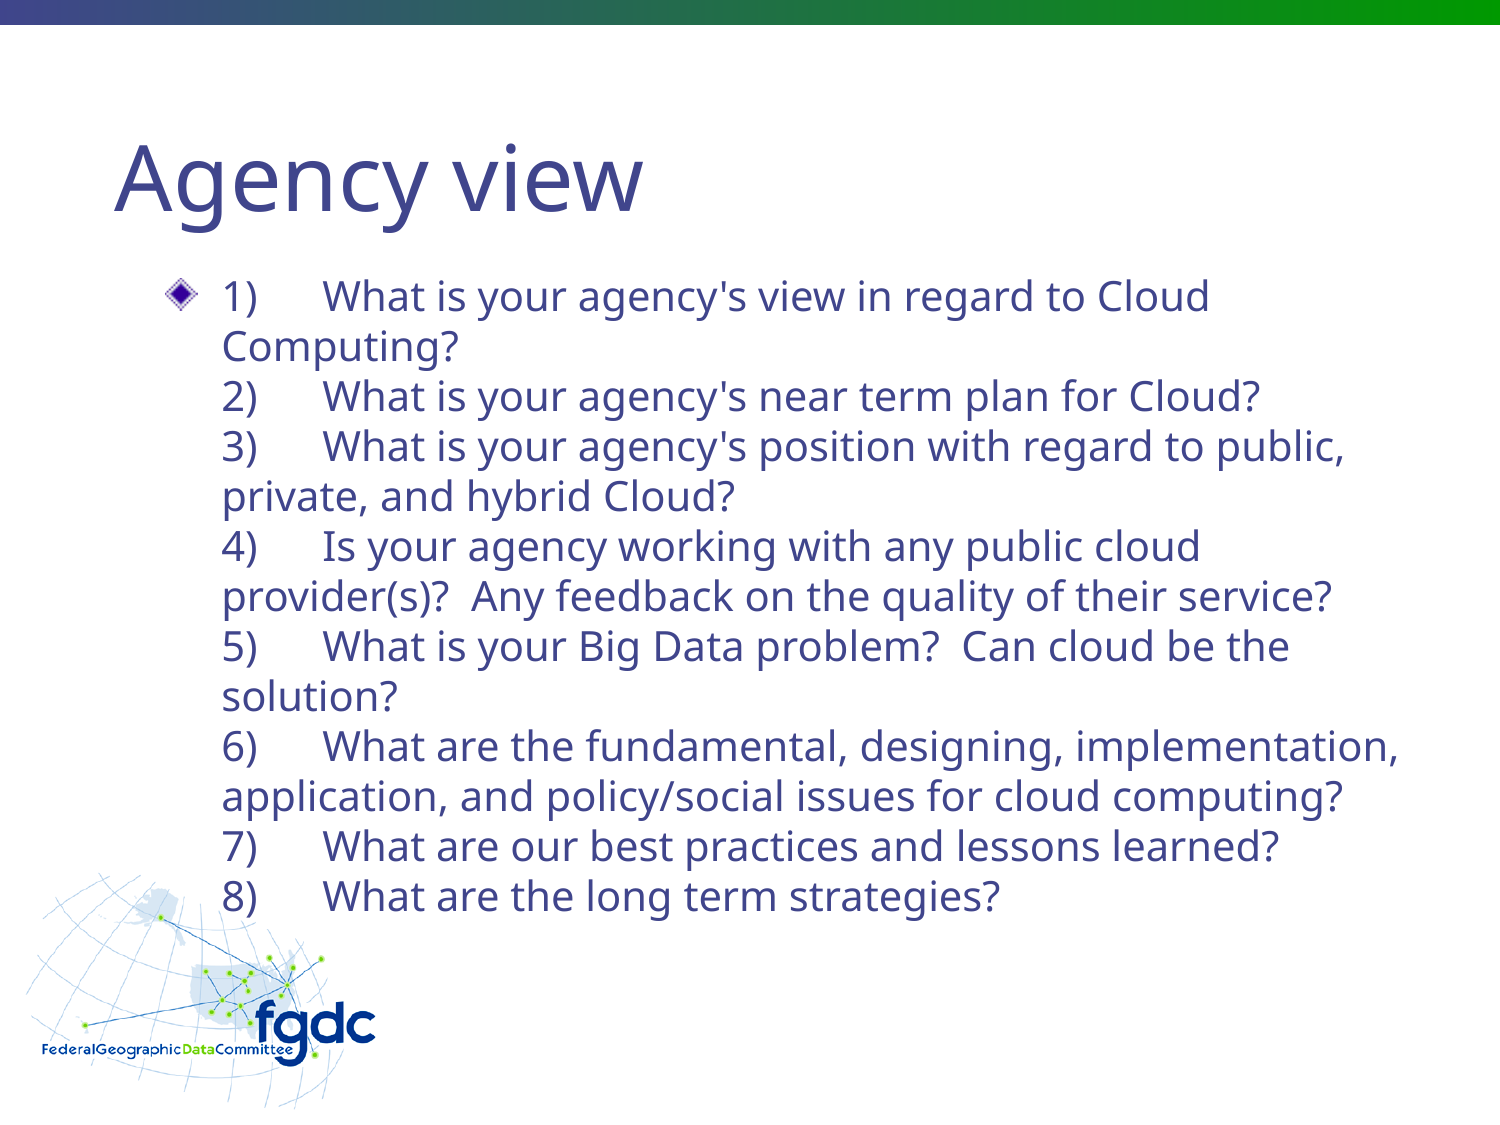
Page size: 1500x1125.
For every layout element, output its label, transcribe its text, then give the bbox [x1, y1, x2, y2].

picture [165, 278, 198, 311]
list 1) What is your agency's view in regard to Cloud Computing? 2) What is your agency's near term plan for Cloud? 3) What is your agency's position with regard to public, private, and hybrid Cloud? 4) Is your agency working with any public cloud provider(s)? Any feedback on the quality of their service? 5) What is your Big Data problem? Can cloud be the solution? 6) What are the fundamental, designing, implementation, application, and policy/social issues for cloud computing? 7) What are our best practices and lessons learned? 8) What are the long term strategies? [149, 262, 1426, 963]
title Agency view [99, 49, 1376, 238]
